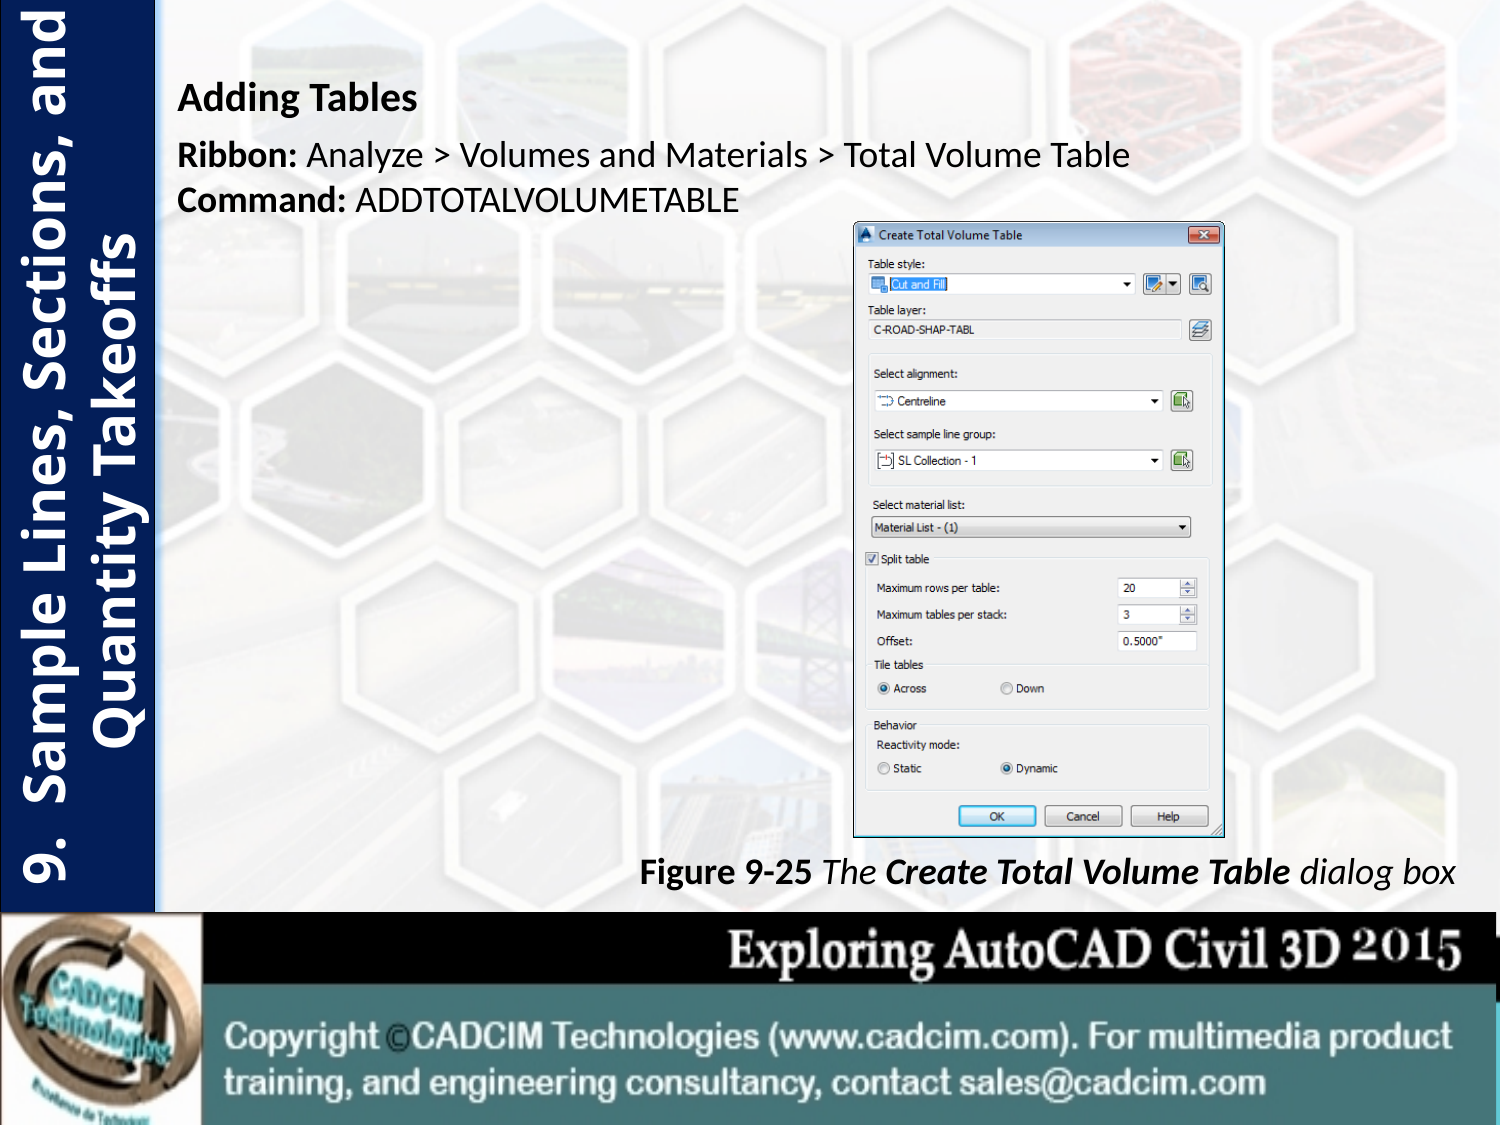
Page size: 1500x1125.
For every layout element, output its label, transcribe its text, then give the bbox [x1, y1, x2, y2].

text_box Figure 9-25 The Create Total Volume Table dialog box [624, 839, 1488, 900]
text_box Ribbon: Analyze > Volumes and Materials > Total Volume Table Command: ADDTOTALVOLUMETABLE [162, 123, 1288, 228]
picture [0, 0, 1500, 1125]
text_box Adding Tables [162, 62, 913, 123]
